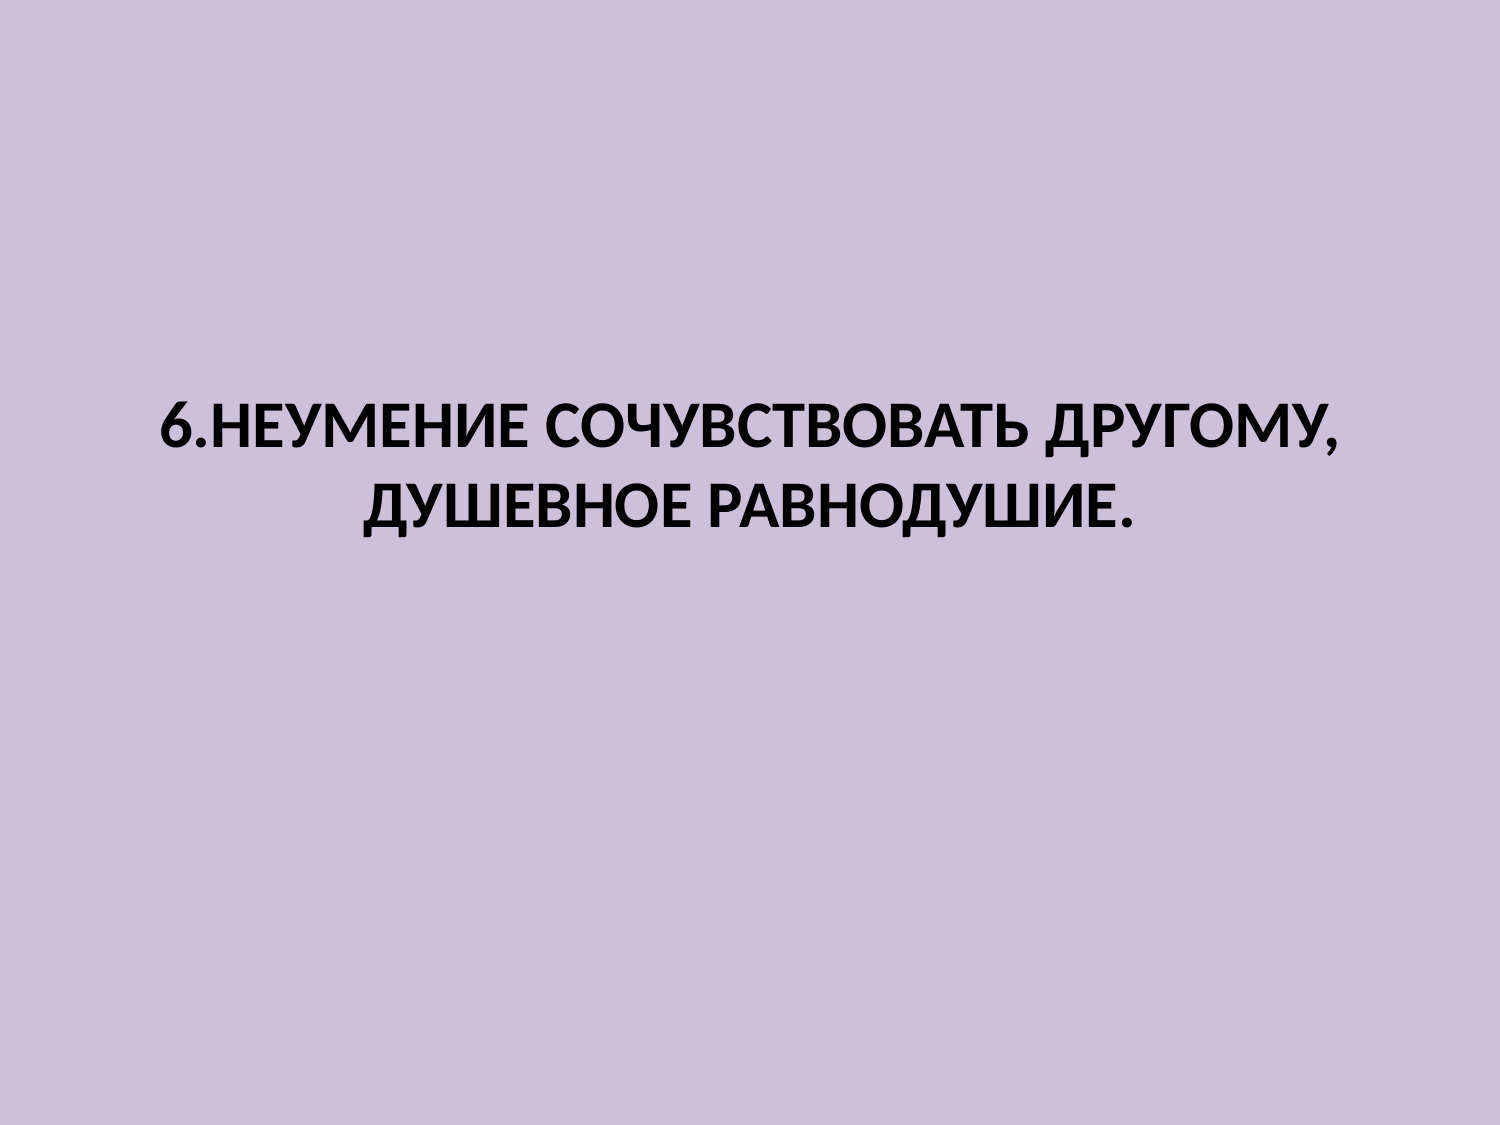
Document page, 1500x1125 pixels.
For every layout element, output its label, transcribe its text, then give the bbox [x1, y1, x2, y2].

list 6.НЕУМЕНИЕ СОЧУВСТВОВАТЬ ДРУГОМУ, ДУШЕВНОЕ РАВНОДУШИЕ. [0, 0, 1500, 1125]
